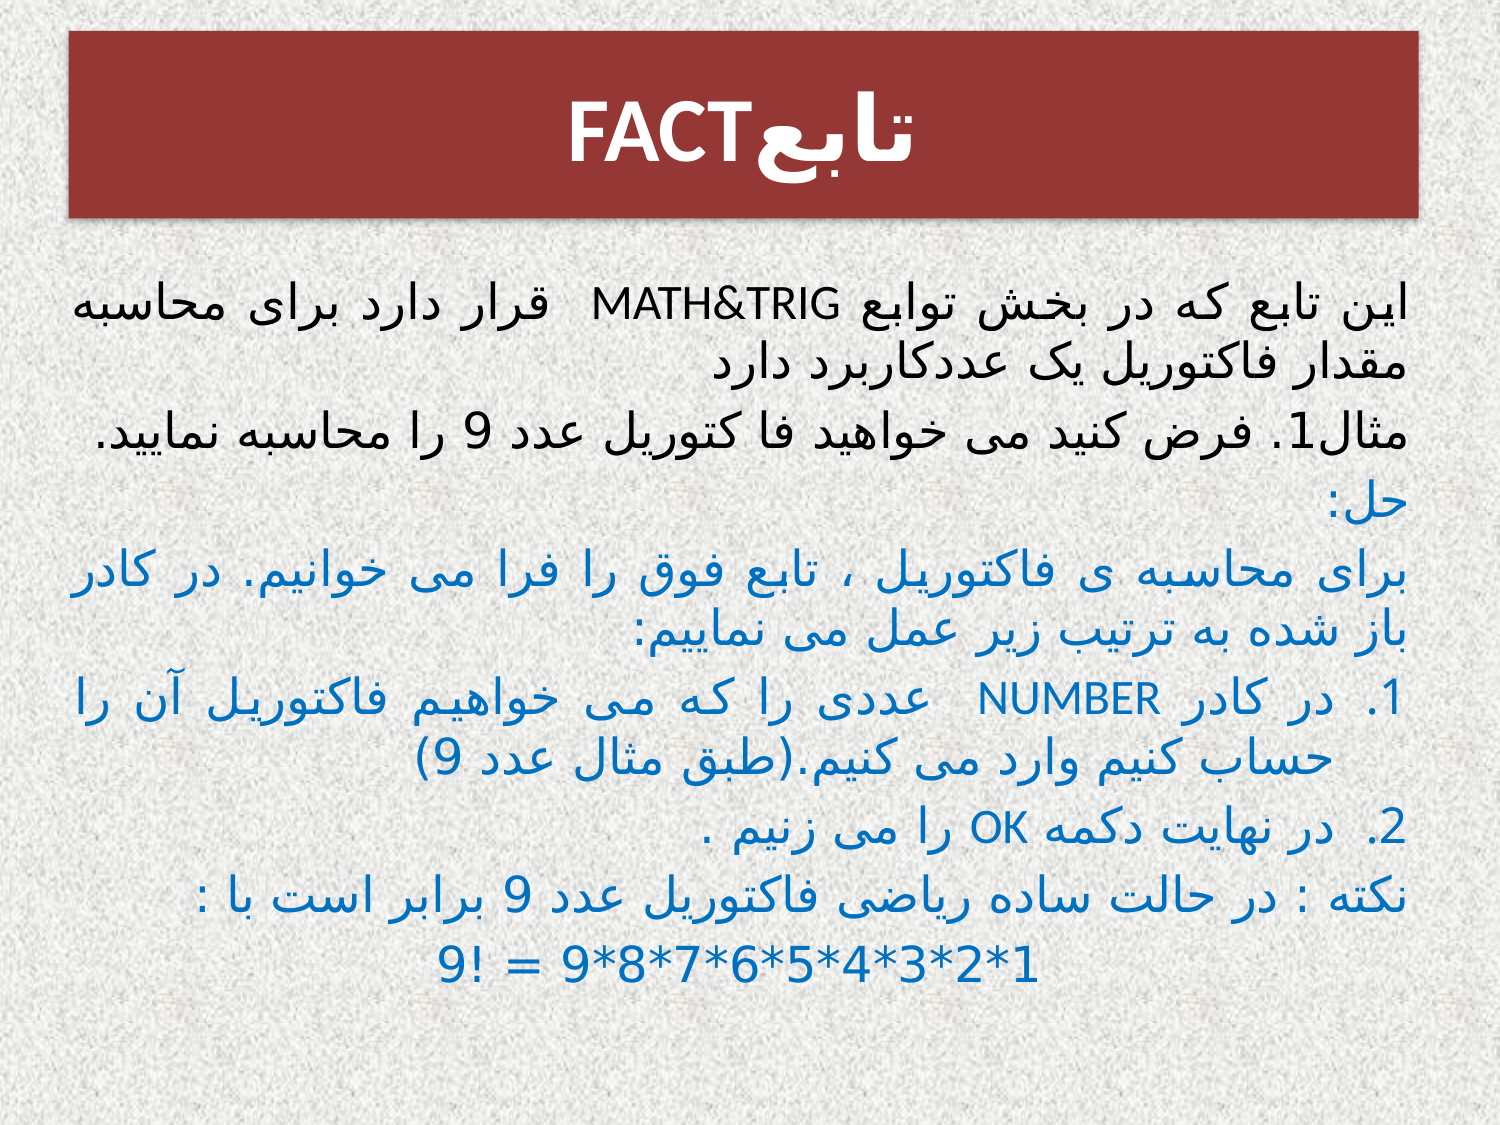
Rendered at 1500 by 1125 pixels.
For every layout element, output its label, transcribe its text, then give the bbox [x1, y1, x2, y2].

title FACTتابع [68, 30, 1419, 219]
picture [0, 0, 1500, 1125]
list این تابع که در بخش توابع MATH&TRIG قرار دارد برای محاسبه مقدار فاکتوریل یک عددکاربرد دارد مثال1. فرض کنید می خواهید فا کتوریل عدد 9 را محاسبه نمایید. حل: برای محاسبه ی فاکتوریل ، تابع فوق را فرا می خوانیم. در کادر باز شده به ترتیب زیر عمل می نماییم: در کادر NUMBER عددی را که می خواهیم فاکتوریل آن را حساب کنیم وارد می کنیم.(طبق مثال عدد 9) در نهایت دکمه OK را می زنیم . نکته : در حالت ساده ریاضی فاکتوریل عدد 9 برابر است با : 1*2*3*4*5*6*7*8*9 = !9 [53, 262, 1425, 1071]
